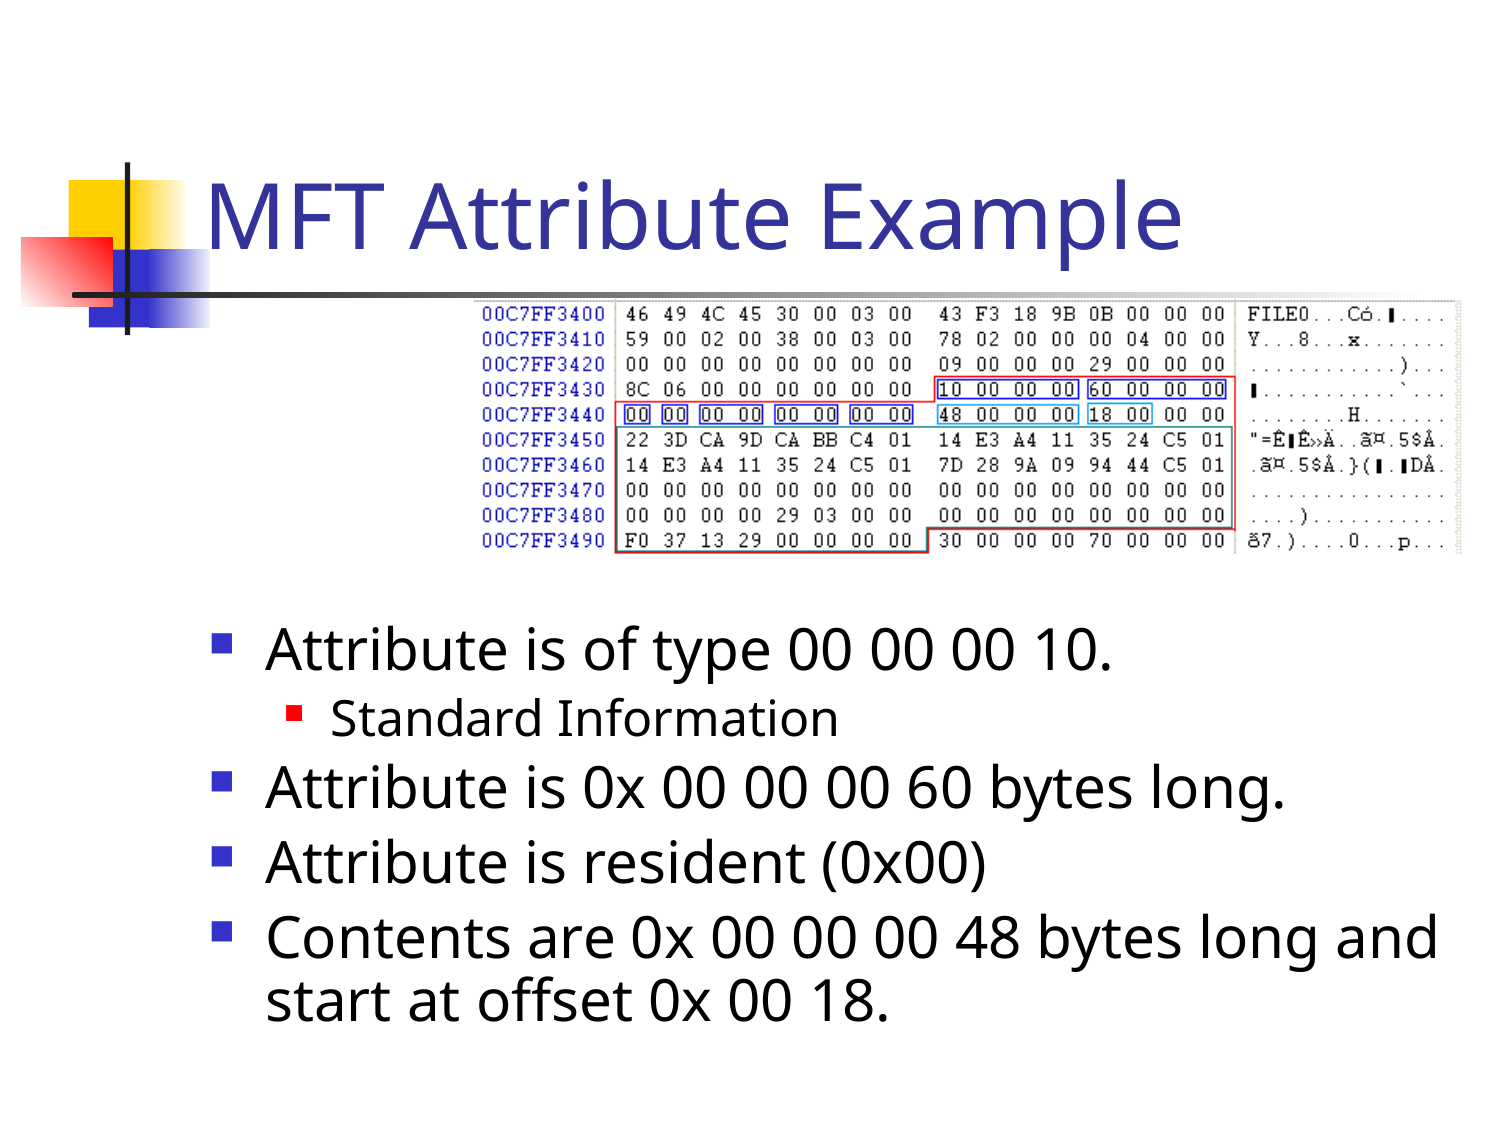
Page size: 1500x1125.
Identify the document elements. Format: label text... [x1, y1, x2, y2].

title MFT Attribute Example [188, 34, 1468, 276]
picture [474, 299, 1463, 557]
list Attribute is of type 00 00 00 10. Standard Information Attribute is 0x 00 00 00 60 bytes long. Attribute is resident (0x00) Contents are 0x 00 00 00 48 bytes long and start at offset 0x 00 18. [193, 612, 1470, 1063]
